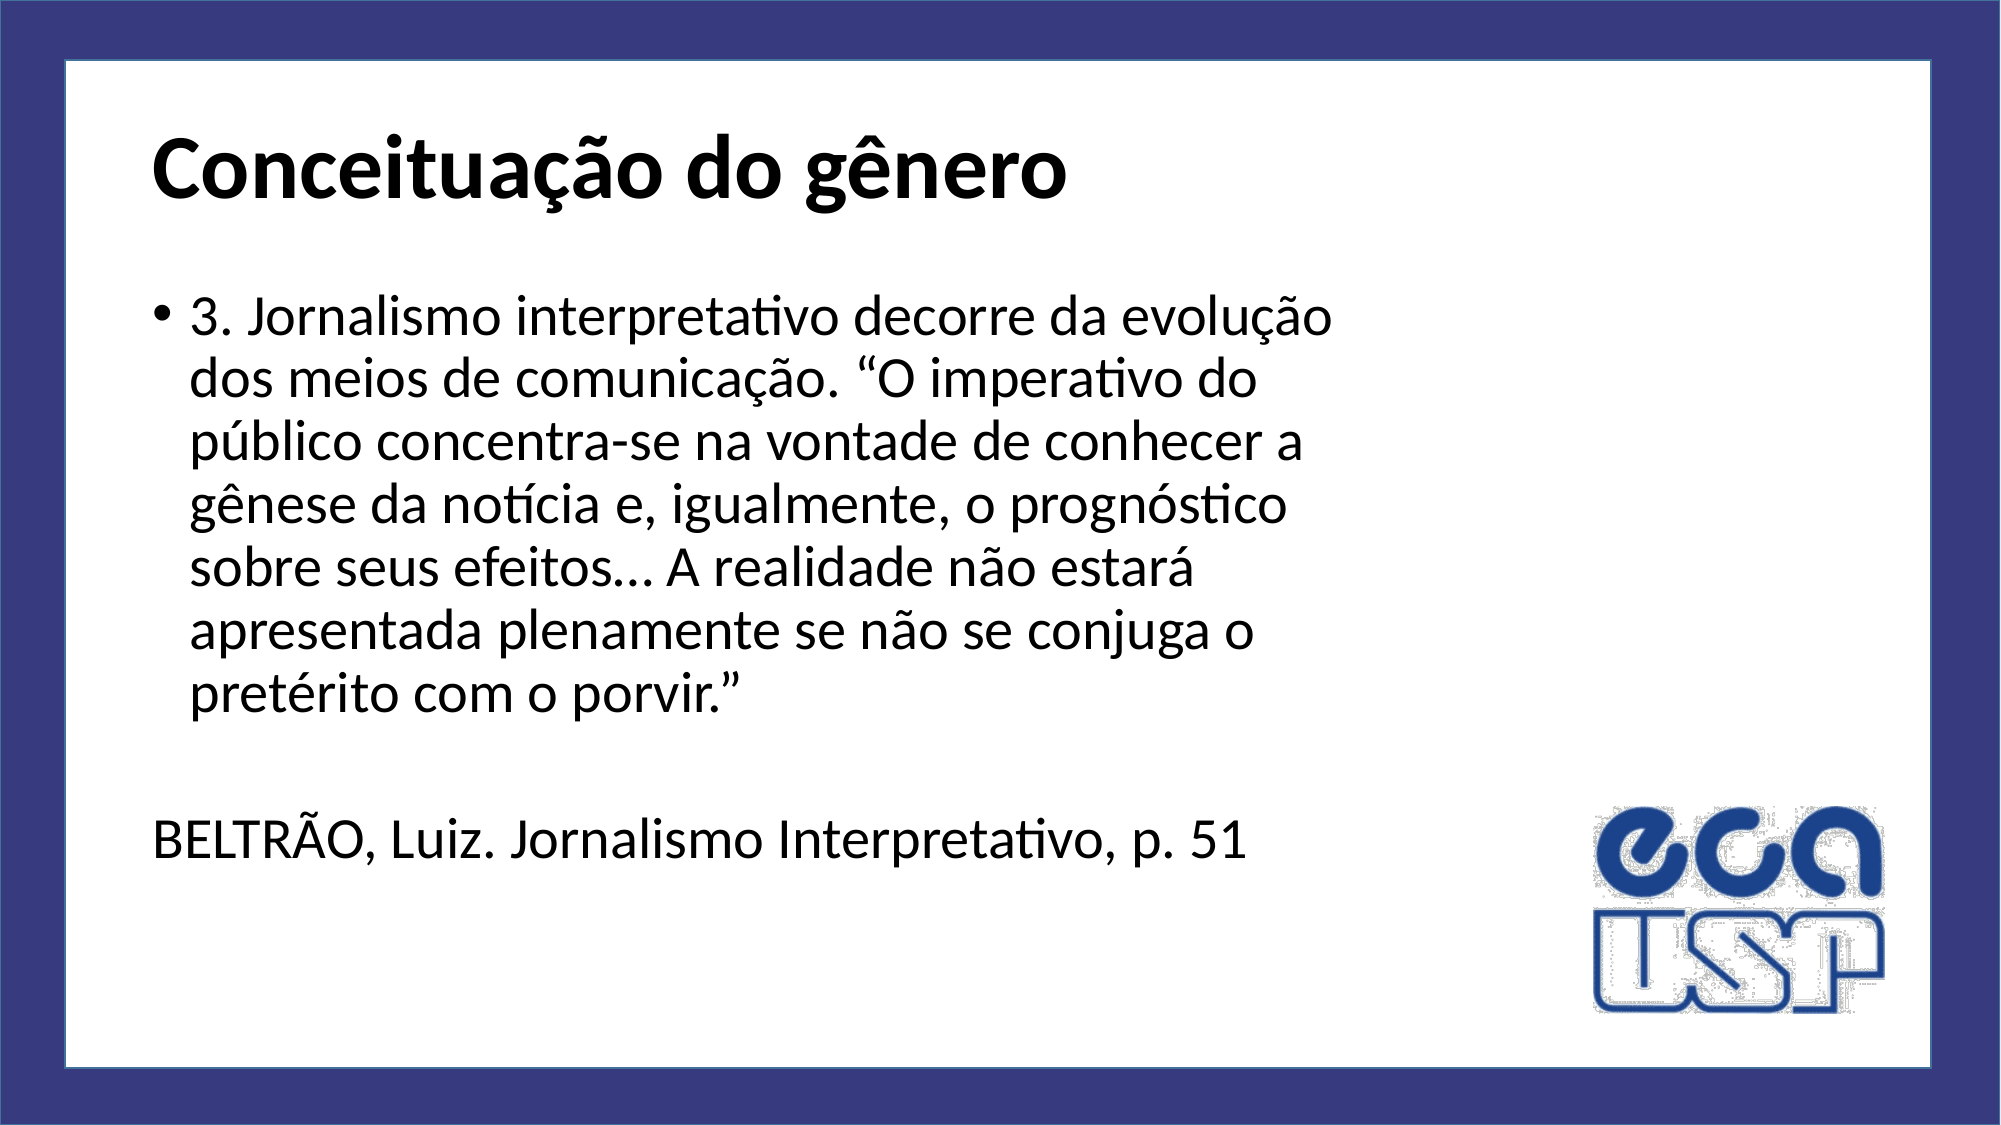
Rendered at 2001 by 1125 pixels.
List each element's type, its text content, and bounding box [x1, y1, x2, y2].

title Conceituação do gênero [137, 59, 1863, 278]
list 3. Jornalismo interpretativo decorre da evolução dos meios de comunicação. “O imperativo do público concentra-se na vontade de conhecer a gênese da notícia e, igualmente, o prognóstico sobre seus efeitos… A realidade não estará apresentada plenamente se não se conjuga o pretérito com o porvir.” BELTRÃO, Luiz. Jornalismo Interpretativo, p. 51 [137, 277, 1402, 1082]
picture [1593, 806, 1885, 1014]
